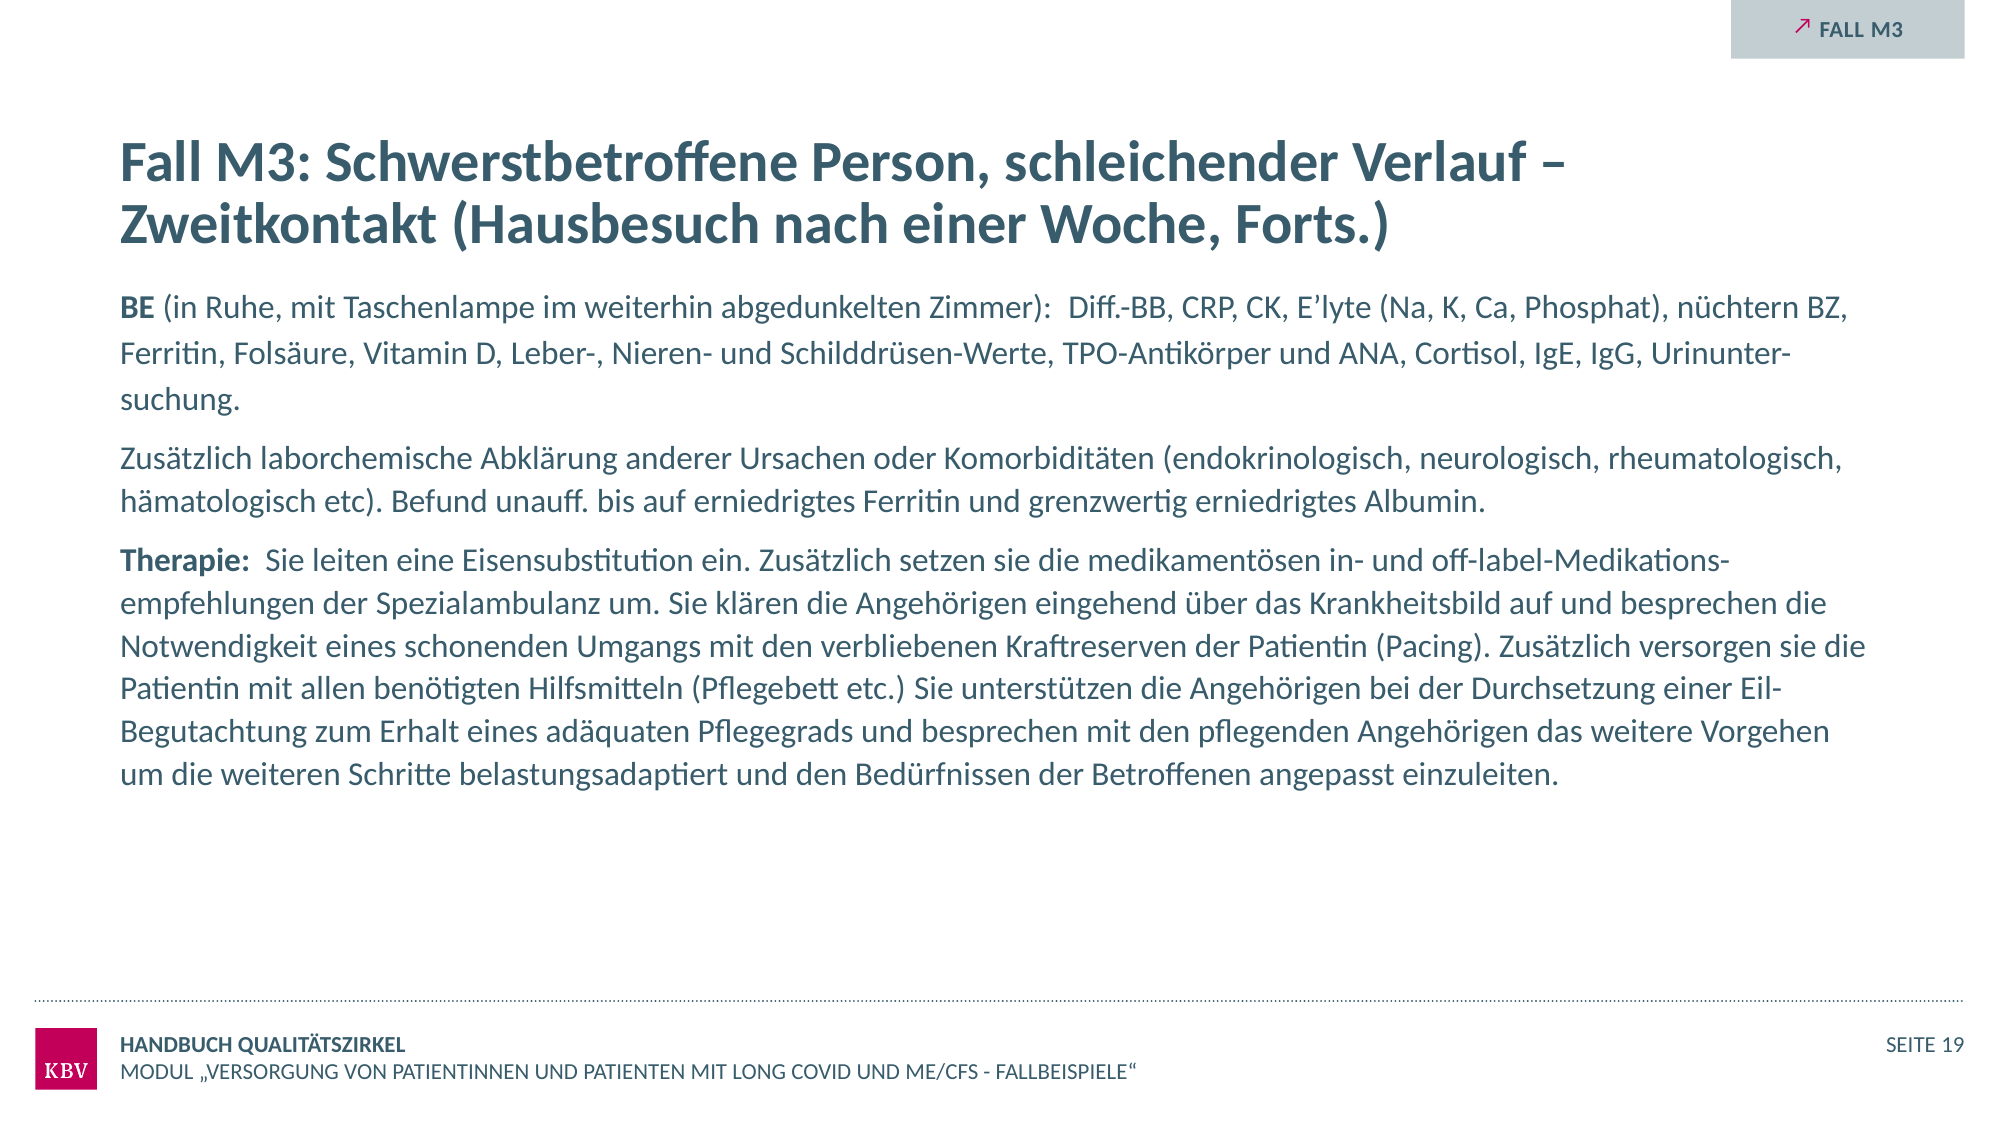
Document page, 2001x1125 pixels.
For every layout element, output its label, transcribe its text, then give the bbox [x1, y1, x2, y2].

footer Handbuch Qualitätszirkel [120, 1030, 1668, 1057]
list BE (in Ruhe, mit Taschenlampe im weiterhin abgedunkelten Zimmer): Diff.-BB, CRP, CK, E’lyte (Na, K, Ca, Phosphat), nüchtern BZ, Ferritin, Folsäure, Vitamin D, Leber-, Nieren- und Schilddrüsen-Werte, TPO-Antikörper und ANA, Cortisol, IgE, IgG, Urinunter-suchung. Zusätzlich laborchemische Abklärung anderer Ursachen oder Komorbiditäten (endokrinologisch, neurologisch, rheumatologisch, hämatologisch etc). Befund unauff. bis auf erniedrigtes Ferritin und grenzwertig erniedrigtes Albumin. Therapie: Sie leiten eine Eisensubstitution ein. Zusätzlich setzen sie die medikamentösen in- und off-label-Medikations-empfehlungen der Spezialambulanz um. Sie klären die Angehörigen eingehend über das Krankheitsbild auf und besprechen die Notwendigkeit eines schonenden Umgangs mit den verbliebenen Kraftreserven der Patientin (Pacing). Zusätzlich versorgen sie die Patientin mit allen benötigten Hilfsmitteln (Pflegebett etc.) Sie unterstützen die Angehörigen bei der Durchsetzung einer Eil-Begutachtung zum Erhalt eines adäquaten Pflegegrads und besprechen mit den pflegenden Angehörigen das weitere Vorgehen um die weiteren Schritte belastungsadaptiert und den Bedürfnissen der Betroffenen angepasst einzuleiten. [120, 279, 1880, 802]
slide_number Modul „Versorgung von Patientinnen und Patienten mit Long COVID und ME/CFS - Fallbeispiele“ [120, 1057, 1668, 1084]
title Fall M3: Schwerstbetroffene Person, schleichender Verlauf – Zweitkontakt (Hausbesuch nach einer Woche, Forts.) [120, 131, 1880, 203]
list Fall M3 [1731, 0, 1965, 59]
slide_number Seite 19 [1787, 1030, 1965, 1057]
